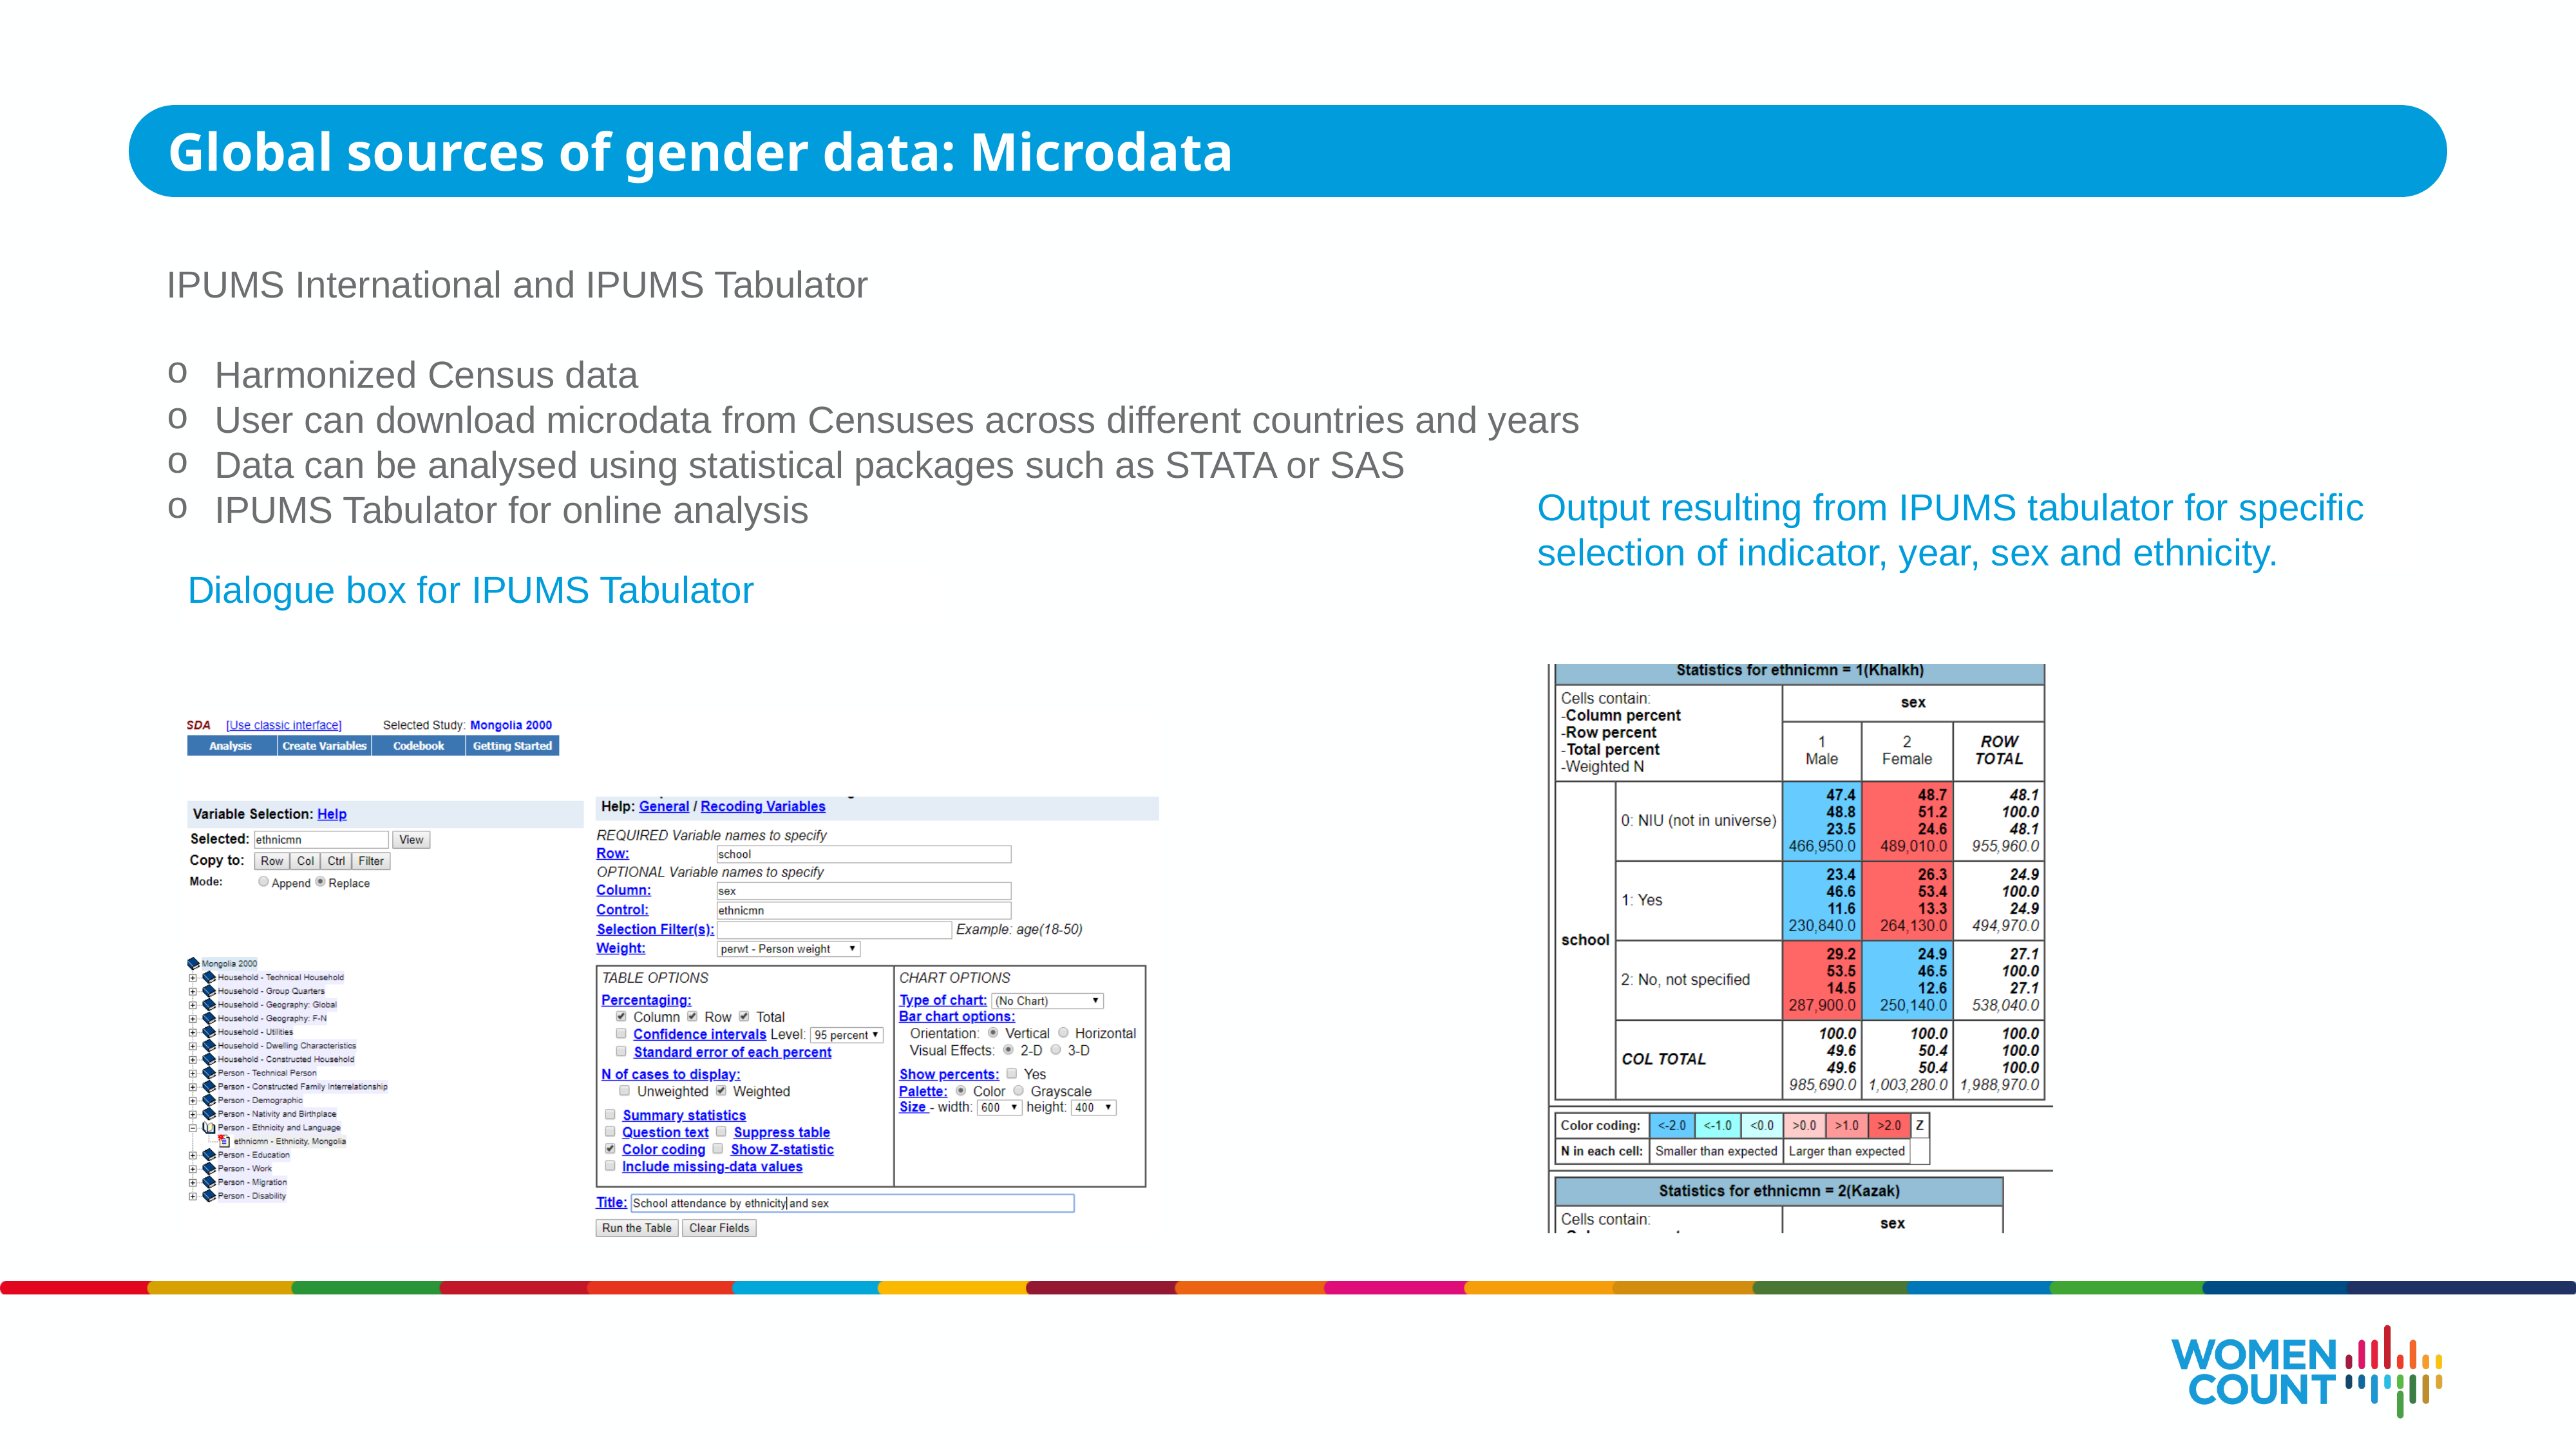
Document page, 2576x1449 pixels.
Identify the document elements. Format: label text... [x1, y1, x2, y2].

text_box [187, 565, 1160, 1240]
list Global sources of gender data: Microdata [167, 119, 2411, 245]
list IPUMS International and IPUMS Tabulator Harmonized Census data User can download microdata from Censuses across different countries and years Data can be analysed using statistical packages such as STATA or SAS IPUMS Tabulator for online analysis [166, 260, 2410, 534]
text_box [1537, 482, 2416, 1233]
